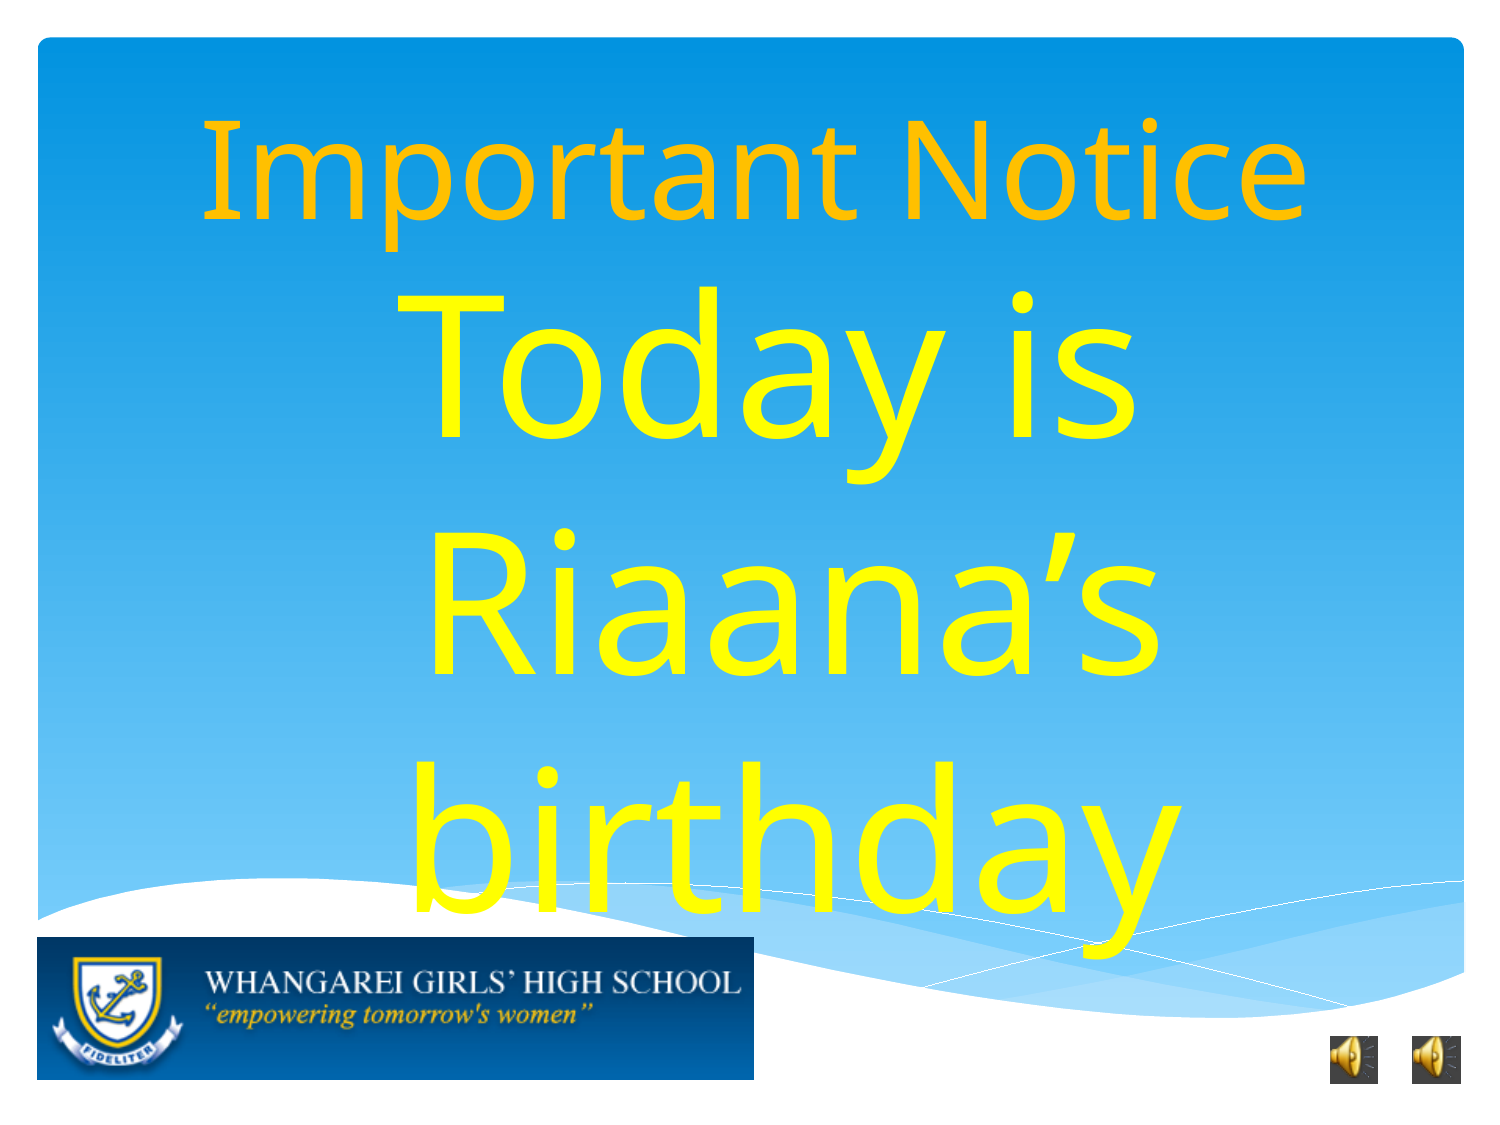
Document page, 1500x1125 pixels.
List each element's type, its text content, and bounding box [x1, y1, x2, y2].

picture [1328, 1034, 1380, 1086]
text_box Important Notice [149, 37, 1362, 255]
picture [37, 937, 754, 1080]
text_box Today is Riaana’s birthday [149, 231, 1391, 963]
picture [1411, 1034, 1462, 1086]
